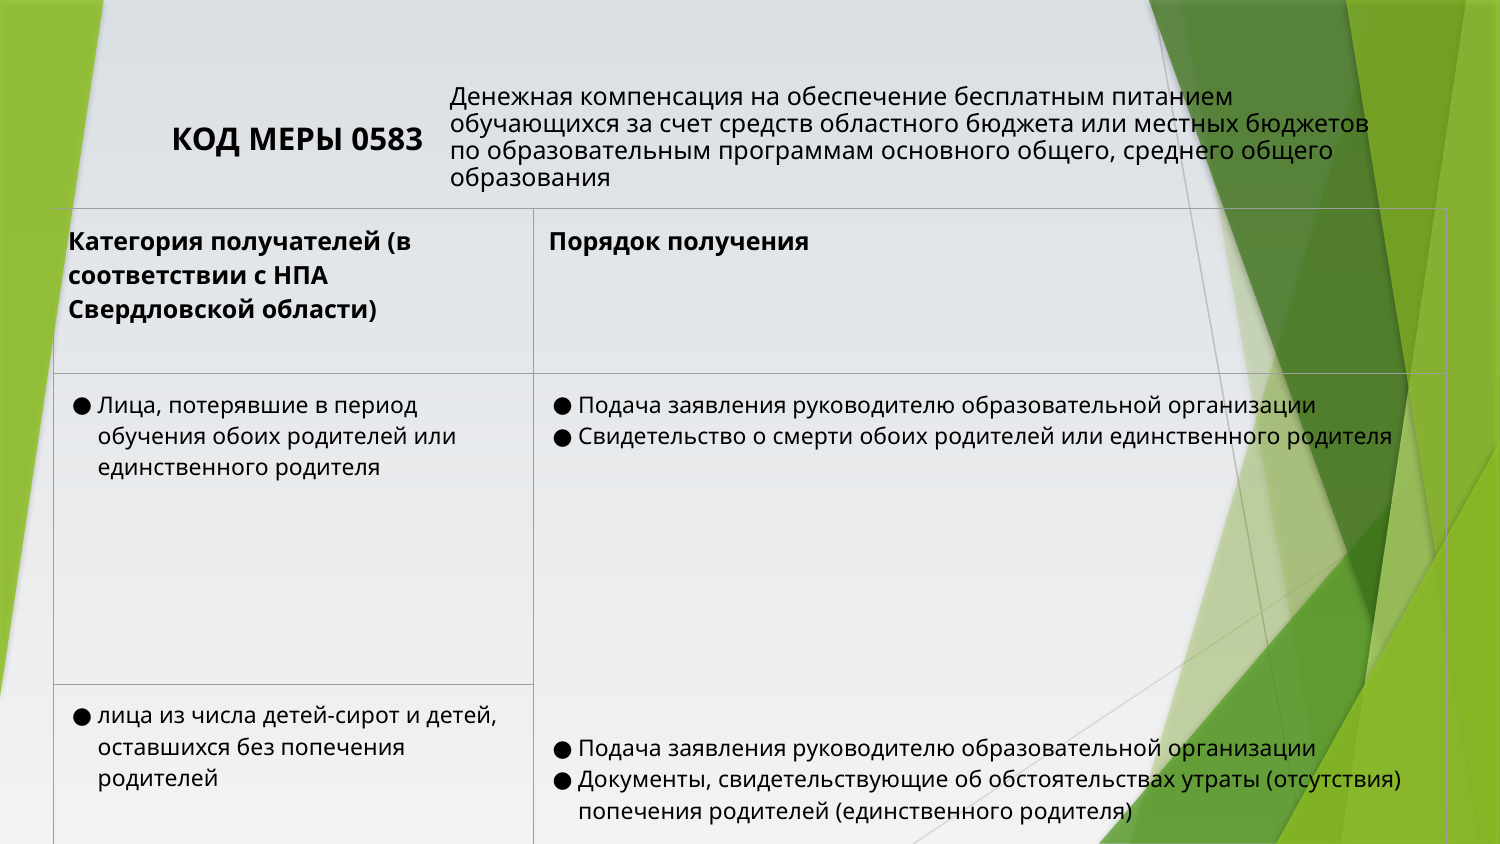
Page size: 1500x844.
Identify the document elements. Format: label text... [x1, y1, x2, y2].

table_cell Подача заявления руководителю образовательной организации Свидетельство о смерти обоих родителей или единственного родителя Подача заявления руководителю образовательной организации Документы, свидетельствующие об обстоятельствах утраты (отсутствия) попечения родителей (единственного родителя) [534, 374, 1446, 844]
table_cell Лица, потерявшие в период обучения обоих родителей или единственного родителя [54, 374, 533, 684]
table_header Порядок получения [534, 209, 1446, 373]
title Денежная компенсация на обеспечение бесплатным питанием обучающихся за счет средств областного бюджета или местных бюджетов по образовательным программам основного общего, среднего общего образования [438, 80, 1384, 197]
table_cell лица из числа детей-сирот и детей, оставшихся без попечения родителей [54, 685, 533, 844]
table_header Категория получателей (в соответствии с НПА Свердловской области) [54, 209, 533, 373]
text_box КОД МЕРЫ 0583 [122, 79, 439, 196]
